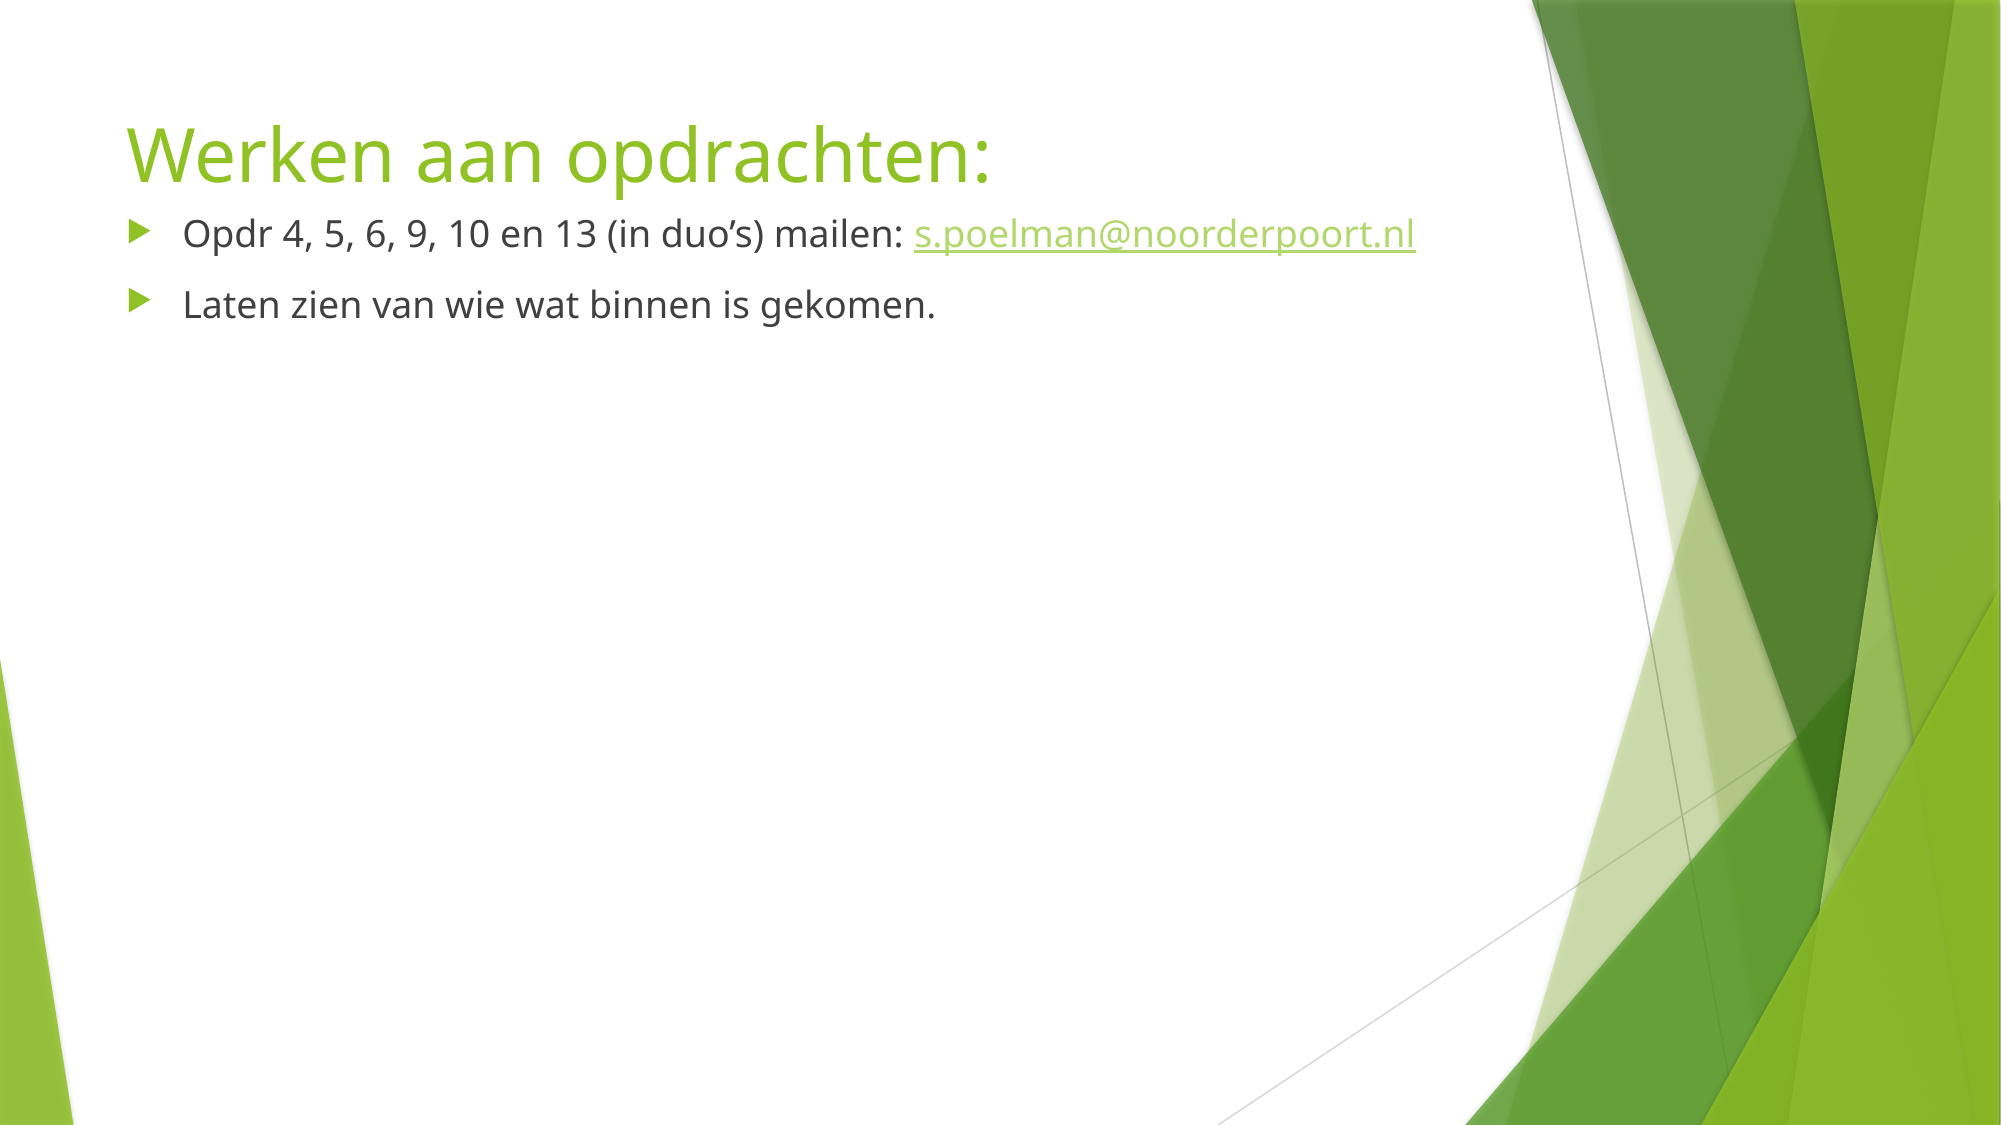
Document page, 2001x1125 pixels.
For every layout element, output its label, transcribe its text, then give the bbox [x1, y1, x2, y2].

list Opdr 4, 5, 6, 9, 10 en 13 (in duo’s) mailen: s.poelman@noorderpoort.nl Laten zien van wie wat binnen is gekomen. [111, 202, 1522, 992]
title Werken aan opdrachten: [111, 99, 1522, 202]
